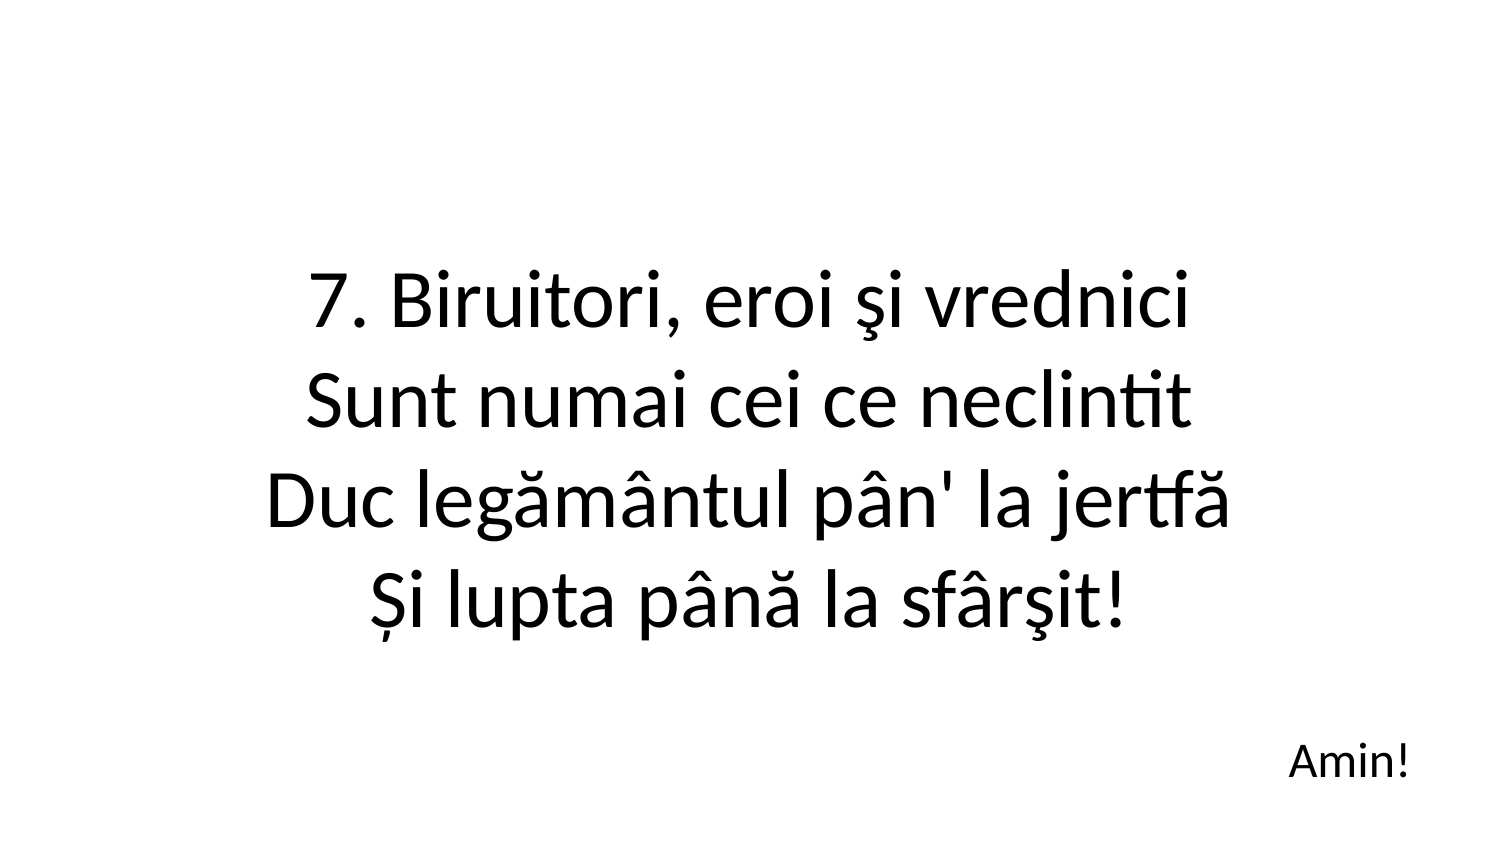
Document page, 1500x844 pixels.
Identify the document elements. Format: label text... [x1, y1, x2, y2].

text_box Amin! [1273, 674, 1427, 795]
text_box 7. Biruitori, eroi şi vrednici Sunt numai cei ce neclintit Duc legământul pân' la jertfă Și lupta până la sfârşit! [250, 192, 1249, 652]
